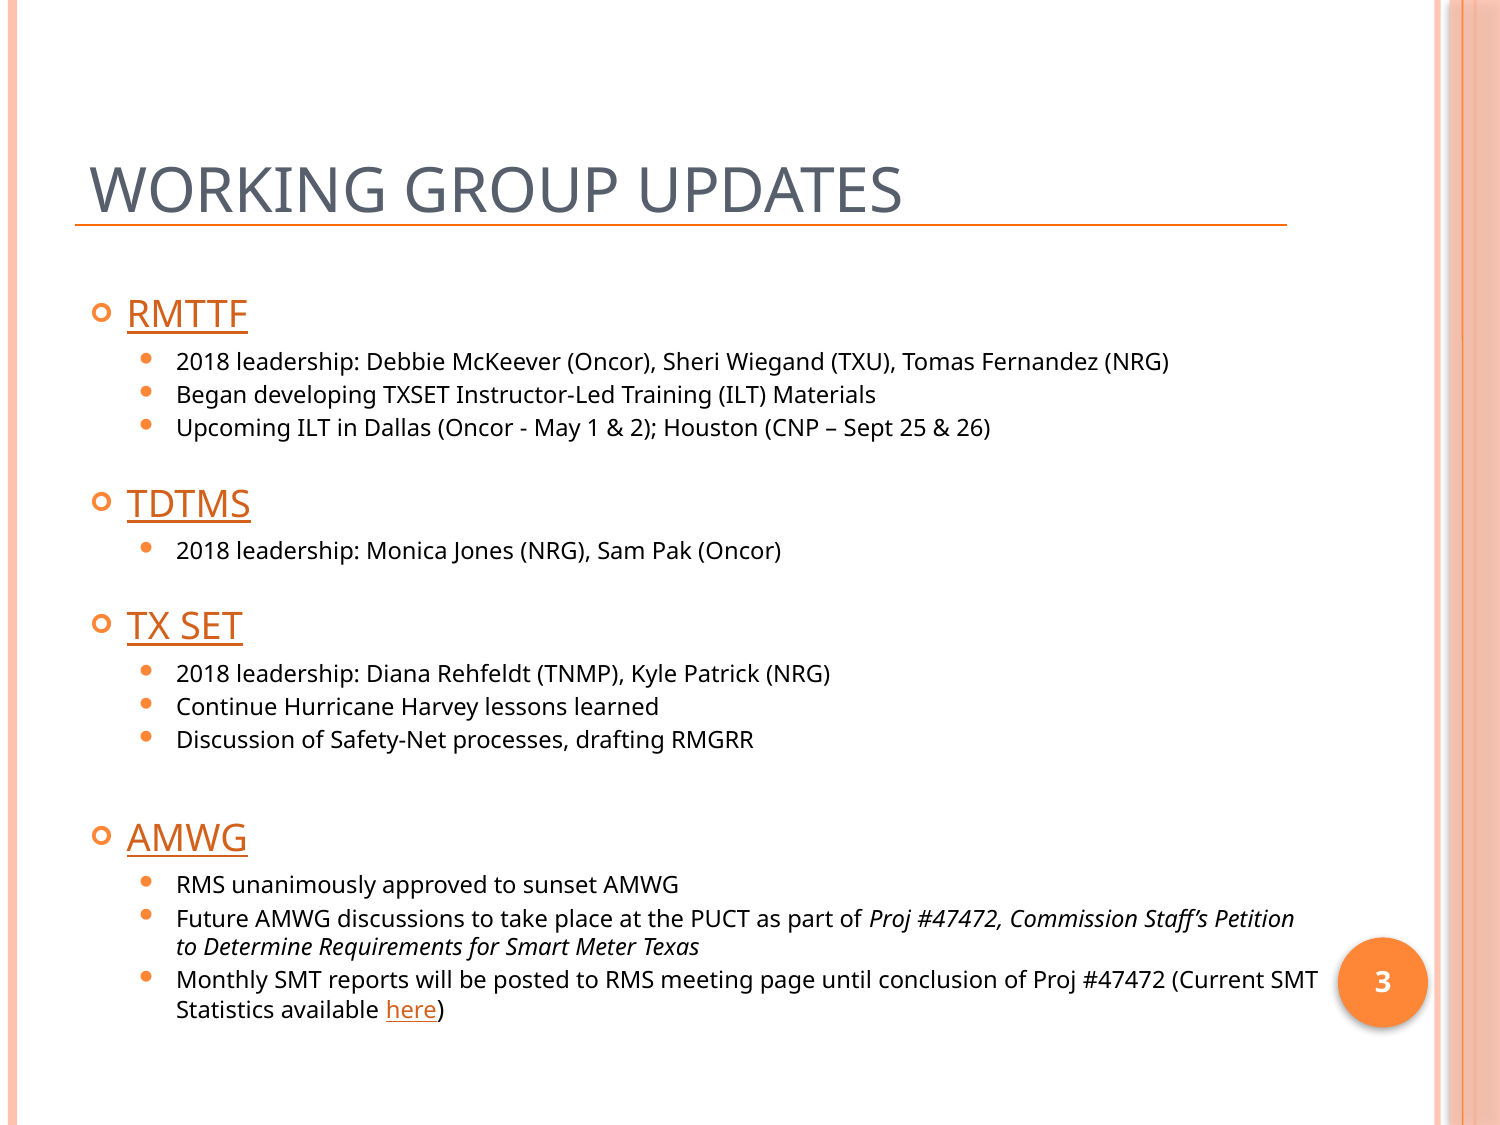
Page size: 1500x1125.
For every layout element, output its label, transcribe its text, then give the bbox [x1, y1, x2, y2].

title Working Group Updates [75, 45, 1300, 233]
slide_number 3 [1333, 940, 1434, 1027]
list RMTTF 2018 leadership: Debbie McKeever (Oncor), Sheri Wiegand (TXU), Tomas Fernandez (NRG) Began developing TXSET Instructor-Led Training (ILT) Materials Upcoming ILT in Dallas (Oncor - May 1 & 2); Houston (CNP – Sept 25 & 26) TDTMS 2018 leadership: Monica Jones (NRG), Sam Pak (Oncor) TX SET 2018 leadership: Diana Rehfeldt (TNMP), Kyle Patrick (NRG) Continue Hurricane Harvey lessons learned Discussion of Safety-Net processes, drafting RMGRR AMWG RMS unanimously approved to sunset AMWG Future AMWG discussions to take place at the PUCT as part of Proj #47472, Commission Staff’s Petition to Determine Requirements for Smart Meter Texas Monthly SMT reports will be posted to RMS meeting page until conclusion of Proj #47472 (Current SMT Statistics available here) [75, 237, 1338, 1037]
